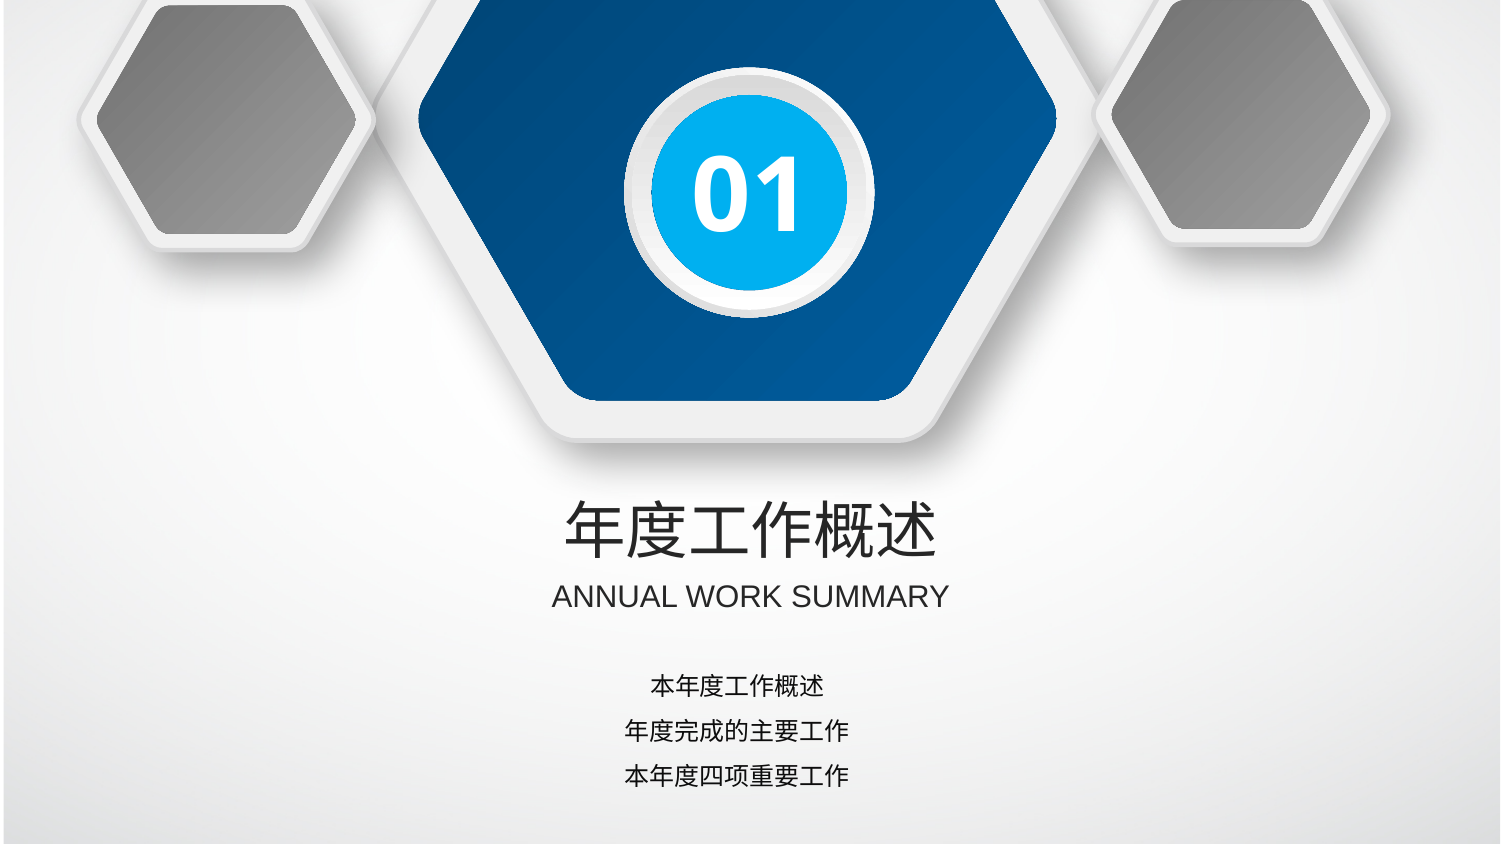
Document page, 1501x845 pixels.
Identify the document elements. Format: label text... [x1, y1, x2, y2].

text_box 本年度工作概述 年度完成的主要工作 本年度四项重要工作 [537, 648, 938, 798]
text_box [1092, 0, 1390, 245]
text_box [77, 0, 375, 251]
picture [3, 0, 1501, 844]
text_box ANNUAL WORK SUMMARY [522, 563, 980, 627]
text_box 年度工作概述 [503, 481, 999, 576]
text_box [619, 67, 883, 318]
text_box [371, 0, 1104, 441]
